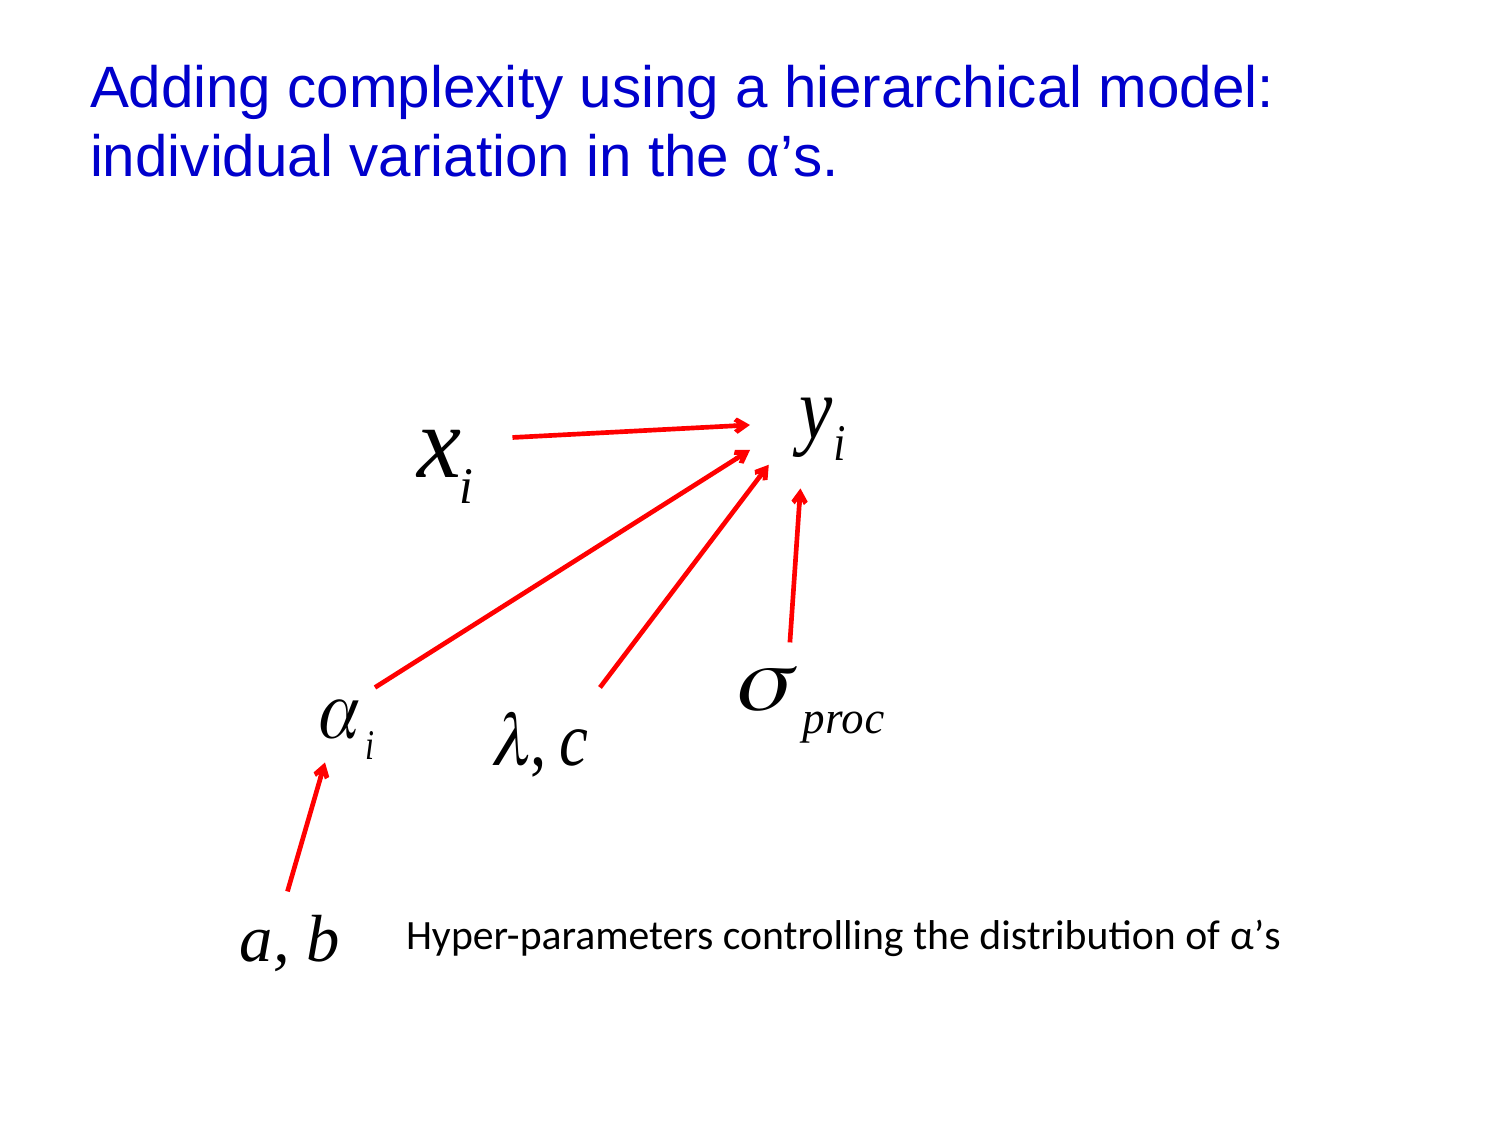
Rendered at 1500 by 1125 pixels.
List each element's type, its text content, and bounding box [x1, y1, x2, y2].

text_box Hyper-parameters controlling the distribution of α’s [904, 900, 1296, 965]
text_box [224, 349, 901, 984]
title Adding complexity using a hierarchical model: individual variation in the α’s. [75, 24, 1425, 213]
